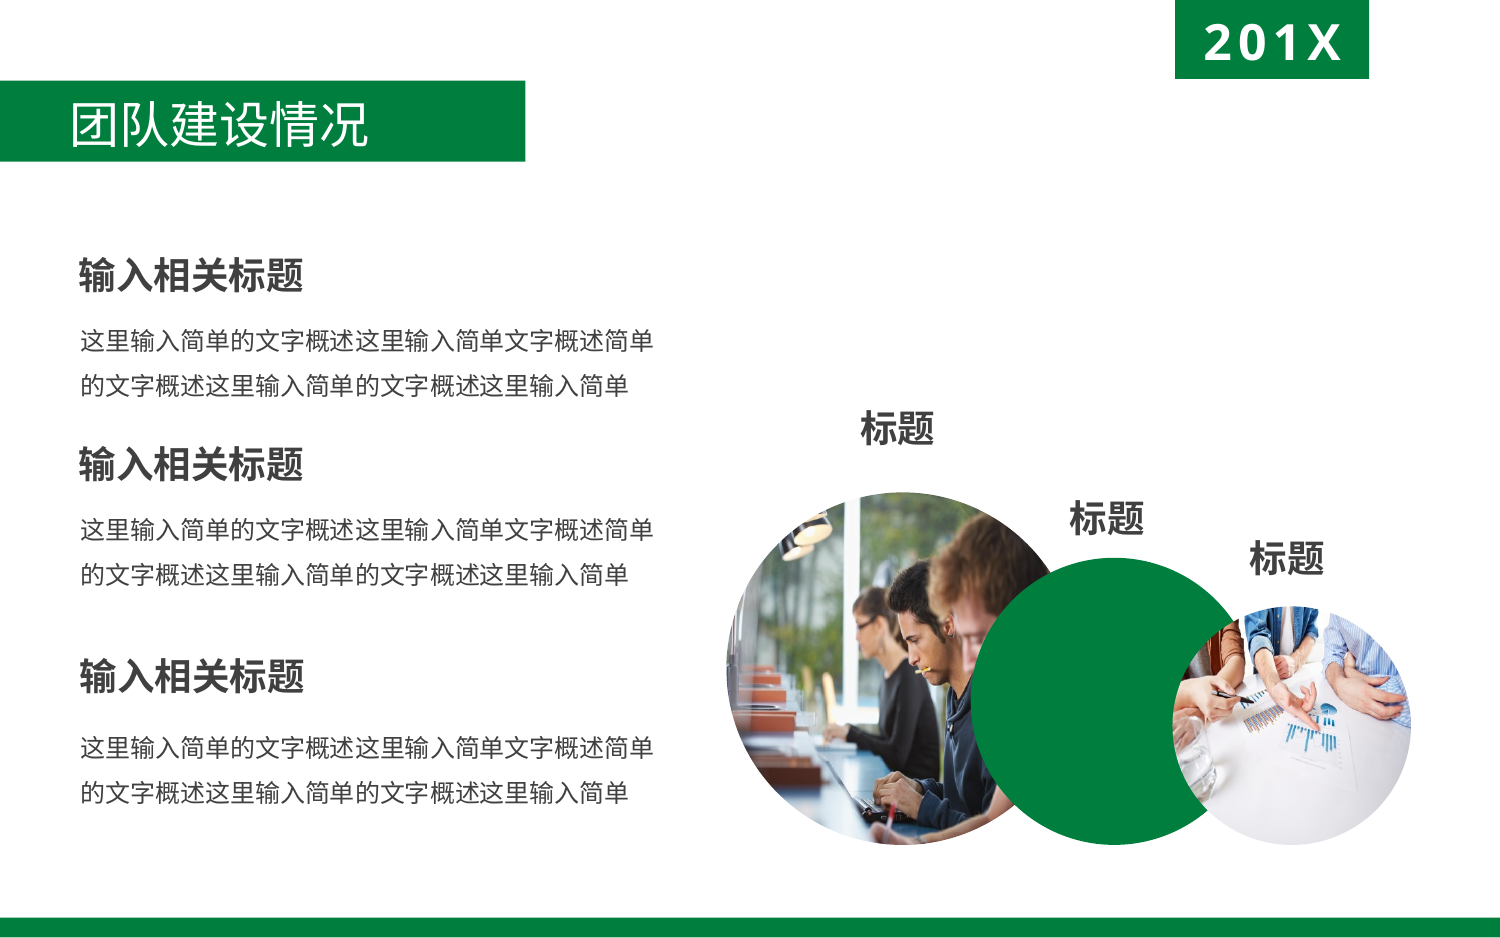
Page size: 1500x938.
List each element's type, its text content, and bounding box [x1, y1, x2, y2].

text_box 标题 [1235, 527, 1353, 588]
text_box [0, 79, 528, 164]
text_box [968, 555, 1234, 847]
text_box 这里输入简单的文字概述这里输入简单文字概述简单的文字概述这里输入简单的文字概述这里输入简单 [65, 710, 691, 815]
text_box 标题 [1055, 487, 1173, 548]
text_box 这里输入简单的文字概述这里输入简单文字概述简单的文字概述这里输入简单的文字概述这里输入简单 [65, 492, 691, 597]
text_box 这里输入简单的文字概述这里输入简单文字概述简单的文字概述这里输入简单的文字概述这里输入简单 [65, 303, 691, 408]
text_box 201X [1188, 3, 1356, 78]
text_box 输入相关标题 [64, 244, 396, 304]
text_box [0, 916, 1500, 938]
text_box 标题 [845, 397, 963, 458]
text_box 输入相关标题 [64, 645, 397, 706]
text_box [1170, 604, 1414, 848]
text_box 团队建设情况 [54, 85, 385, 161]
text_box 输入相关标题 [64, 433, 396, 493]
text_box [724, 490, 1051, 848]
text_box [1173, 0, 1371, 81]
